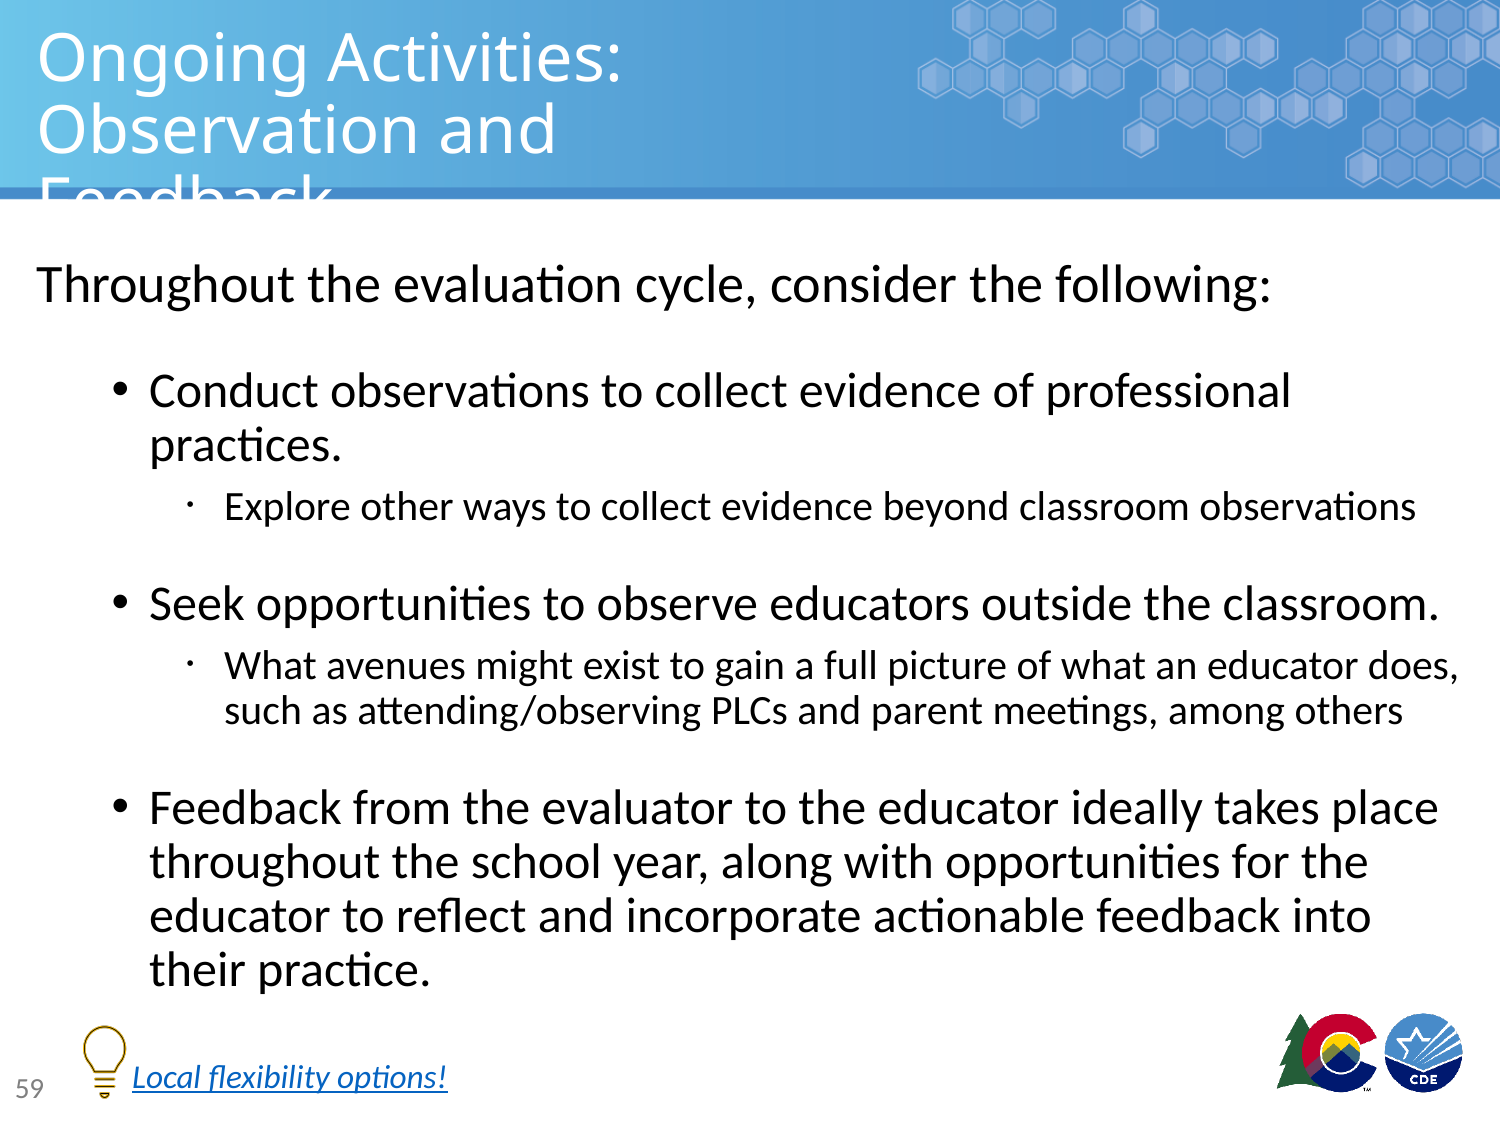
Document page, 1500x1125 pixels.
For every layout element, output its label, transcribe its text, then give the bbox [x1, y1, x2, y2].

picture [1275, 1012, 1463, 1093]
title Ongoing Activities: Observation and Feedback [36, 24, 846, 201]
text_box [63, 1019, 483, 1105]
list Throughout the evaluation cycle, consider the following: Conduct observations to collect evidence of professional practices. Explore other ways to collect evidence beyond classroom observations Seek opportunities to observe educators outside the classroom. What avenues might exist to gain a full picture of what an educator does, such as attending/observing PLCs and parent meetings, among others Feedback from the evaluator to the educator ideally takes place throughout the school year, along with opportunities for the educator to reflect and incorporate actionable feedback into their practice. [36, 255, 1478, 1008]
slide_number 59 [0, 1062, 338, 1123]
picture [0, 0, 1500, 200]
